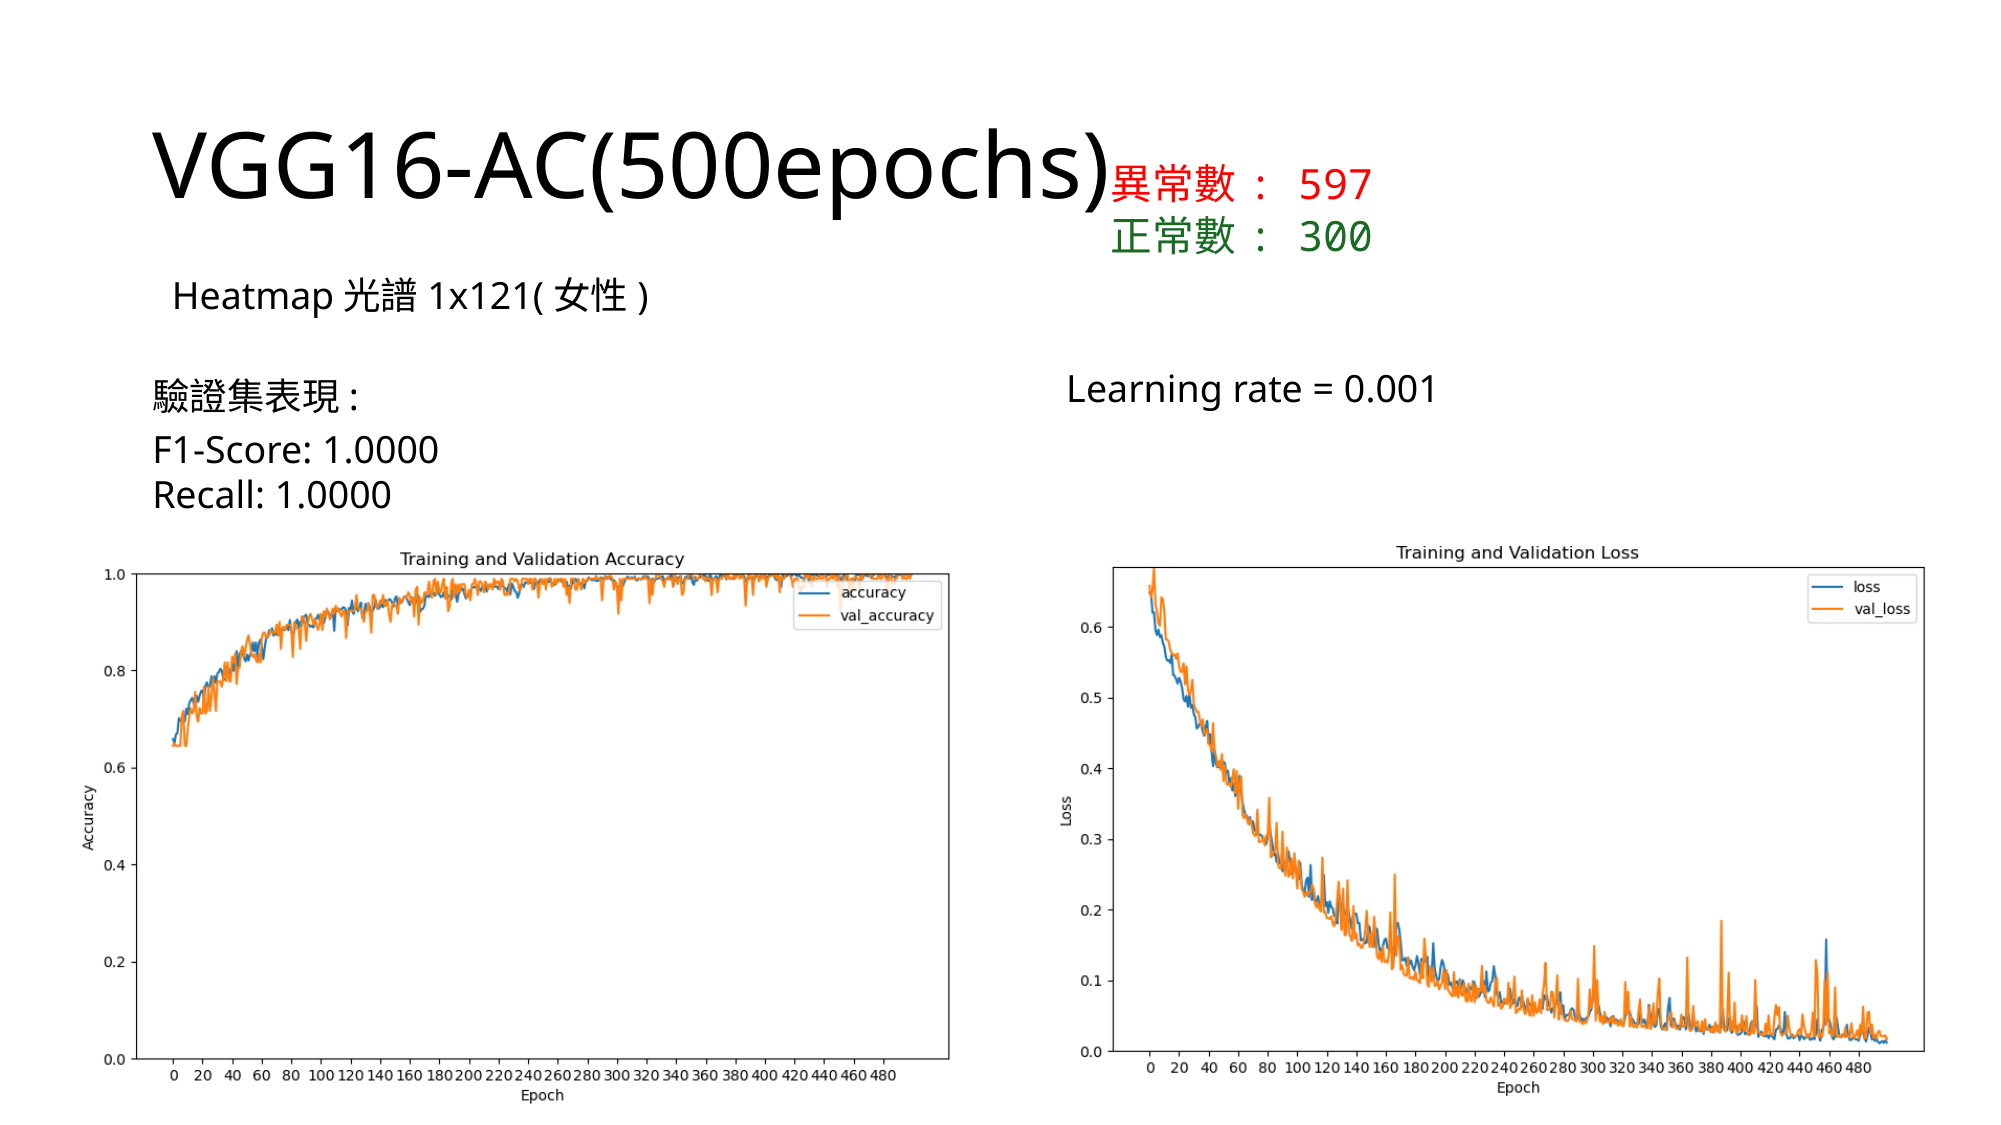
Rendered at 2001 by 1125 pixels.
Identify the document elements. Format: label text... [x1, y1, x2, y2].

picture [1050, 523, 1954, 1099]
text_box Learning rate = 0.001 [1051, 358, 1500, 418]
picture [68, 543, 985, 1112]
table_header 異常數: 597 [1109, 150, 1540, 201]
text_box 驗證集表現: [137, 365, 407, 426]
text_box Heatmap光譜1x121(女性) [157, 264, 706, 324]
text_box F1-Score: 1.0000 Recall: 1.0000 [137, 418, 586, 524]
title VGG16-AC(500epochs) [137, 59, 1863, 278]
table_cell 正常數: 300 [1109, 201, 1540, 253]
